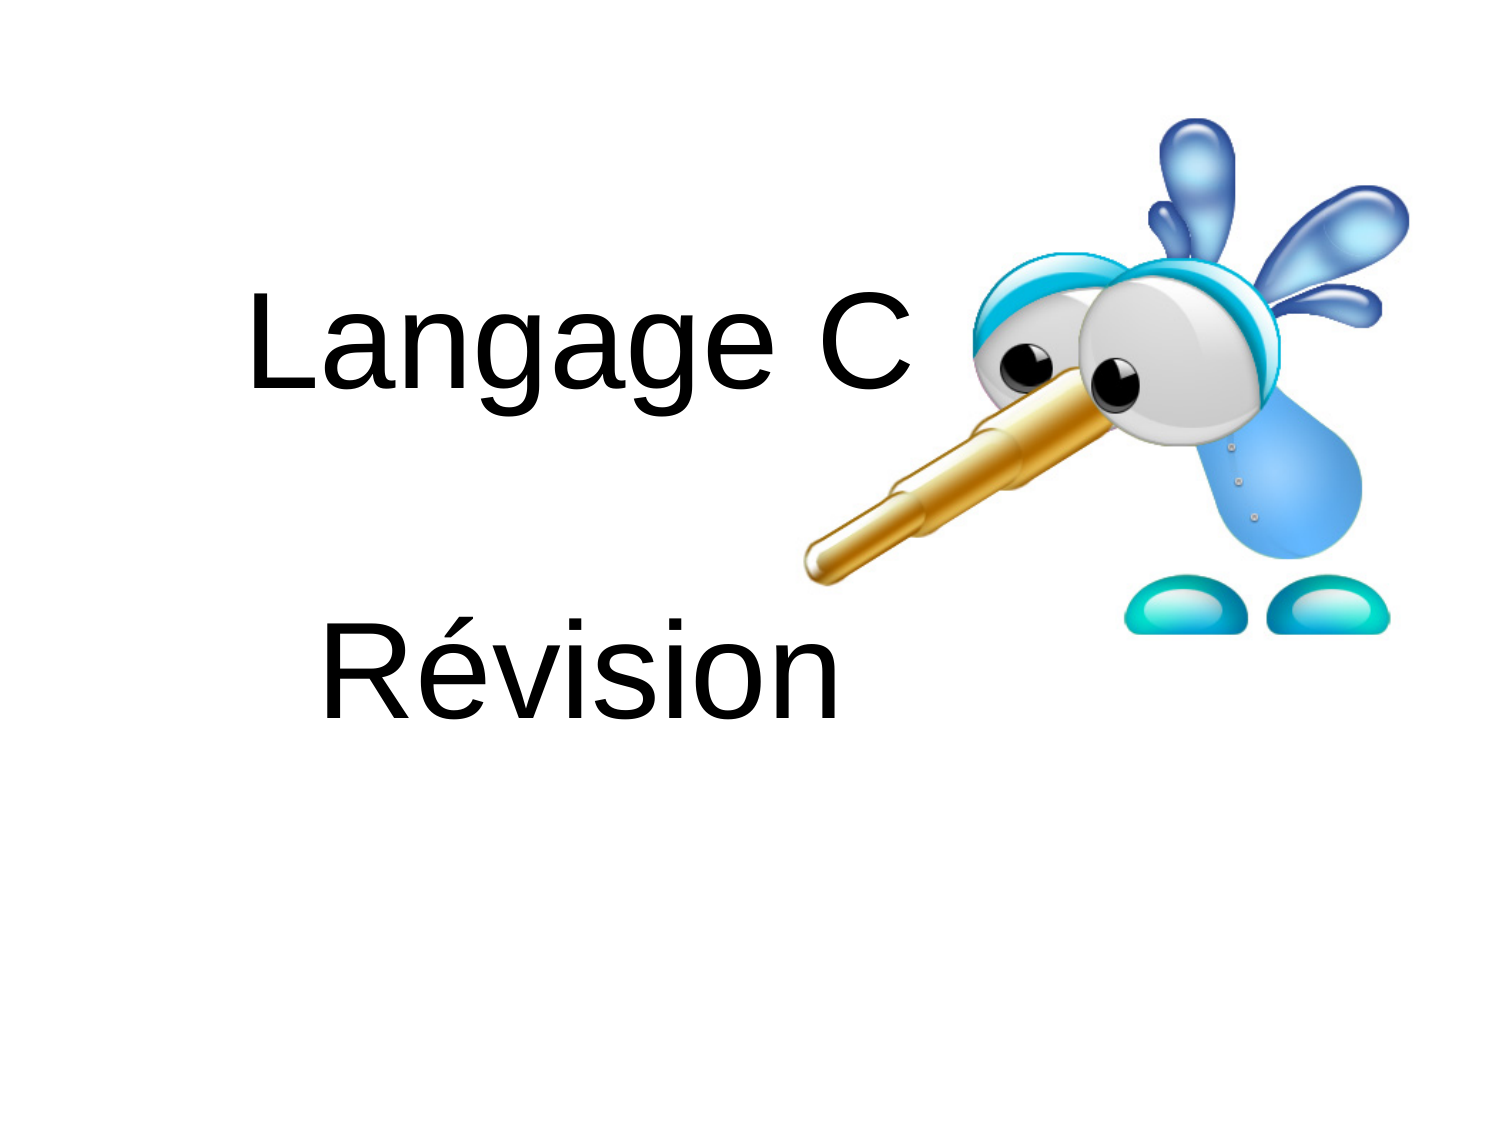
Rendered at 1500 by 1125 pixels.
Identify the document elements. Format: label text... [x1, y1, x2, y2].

title Langage C Révision [70, 234, 1090, 764]
picture [784, 70, 1482, 682]
